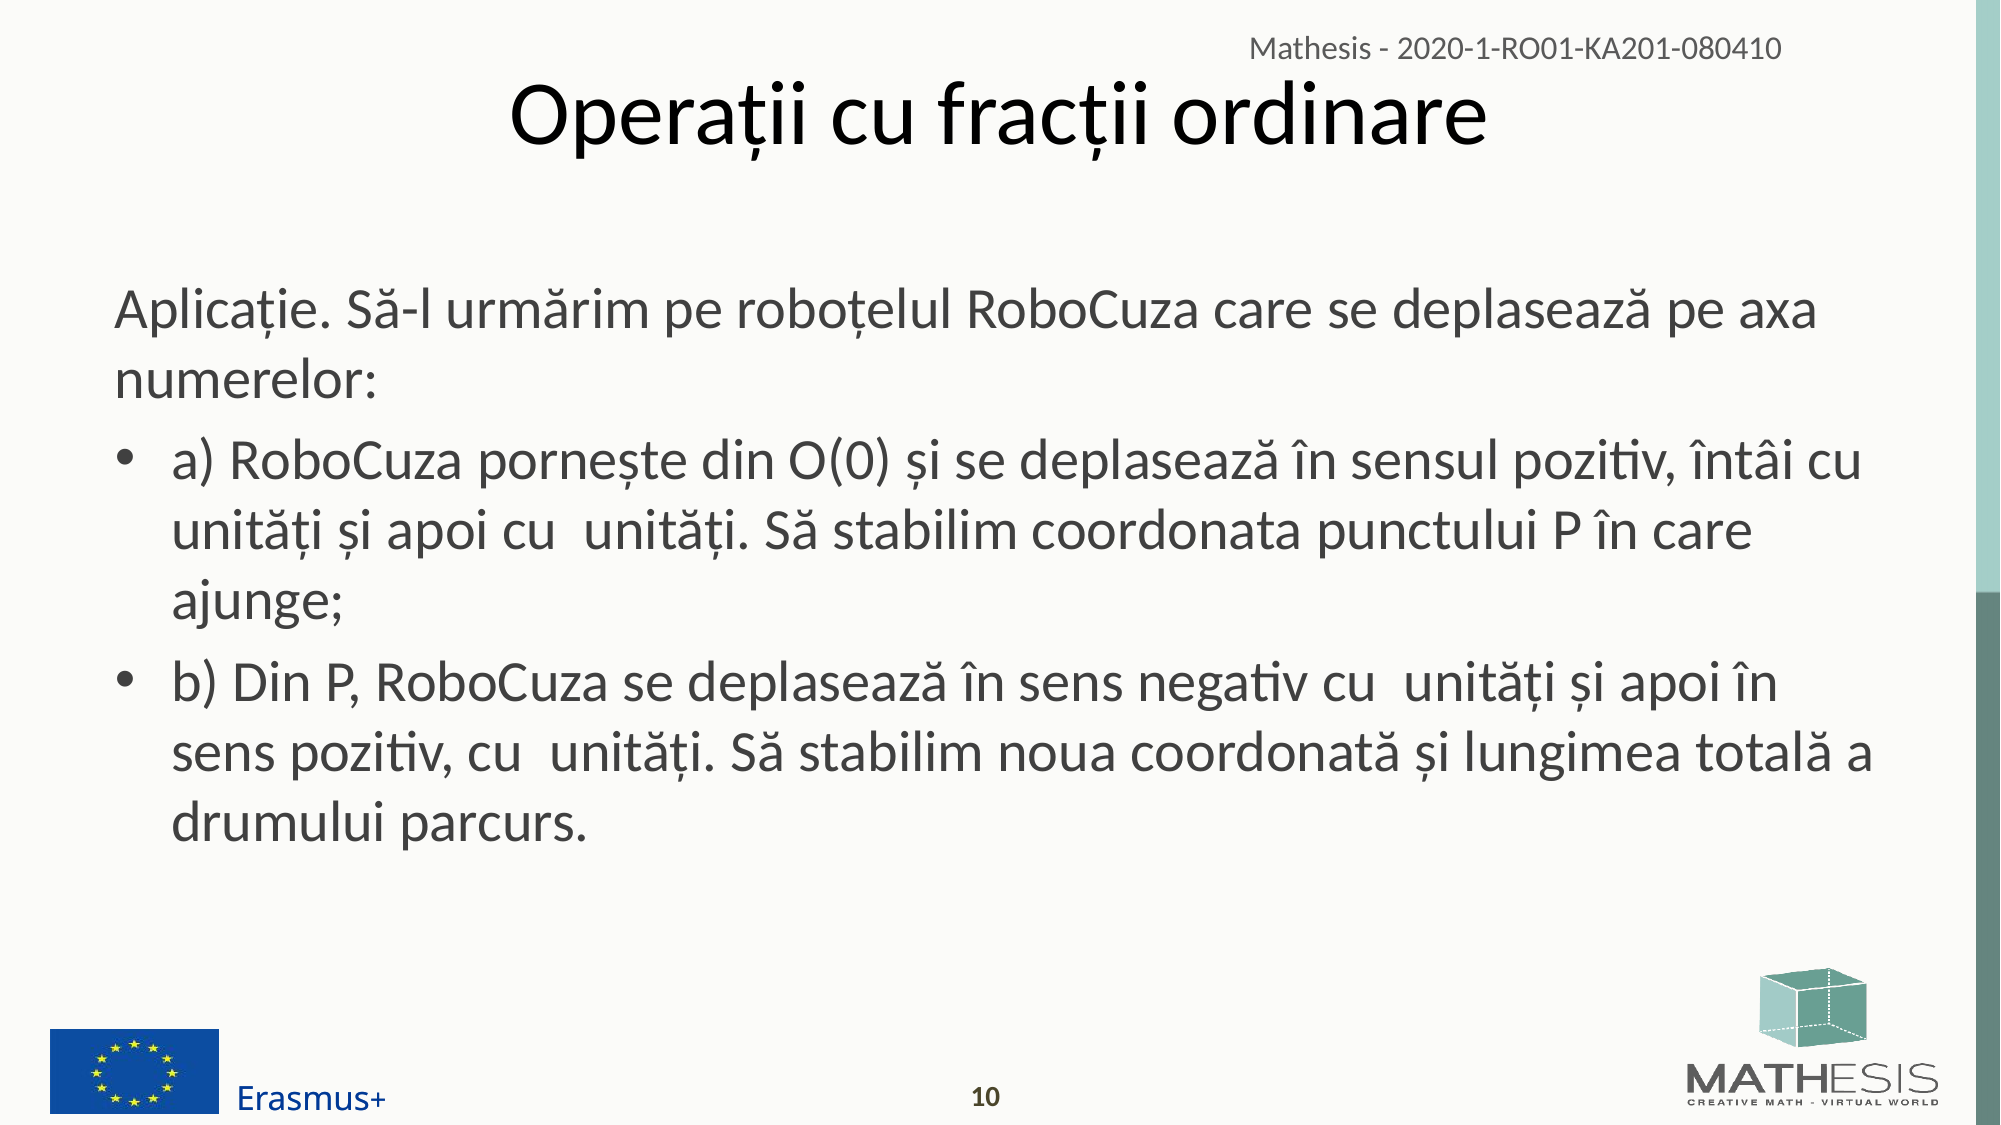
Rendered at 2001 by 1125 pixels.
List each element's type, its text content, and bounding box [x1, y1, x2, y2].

picture [50, 1029, 219, 1114]
title Operații cu fracții ordinare [99, 45, 1900, 233]
